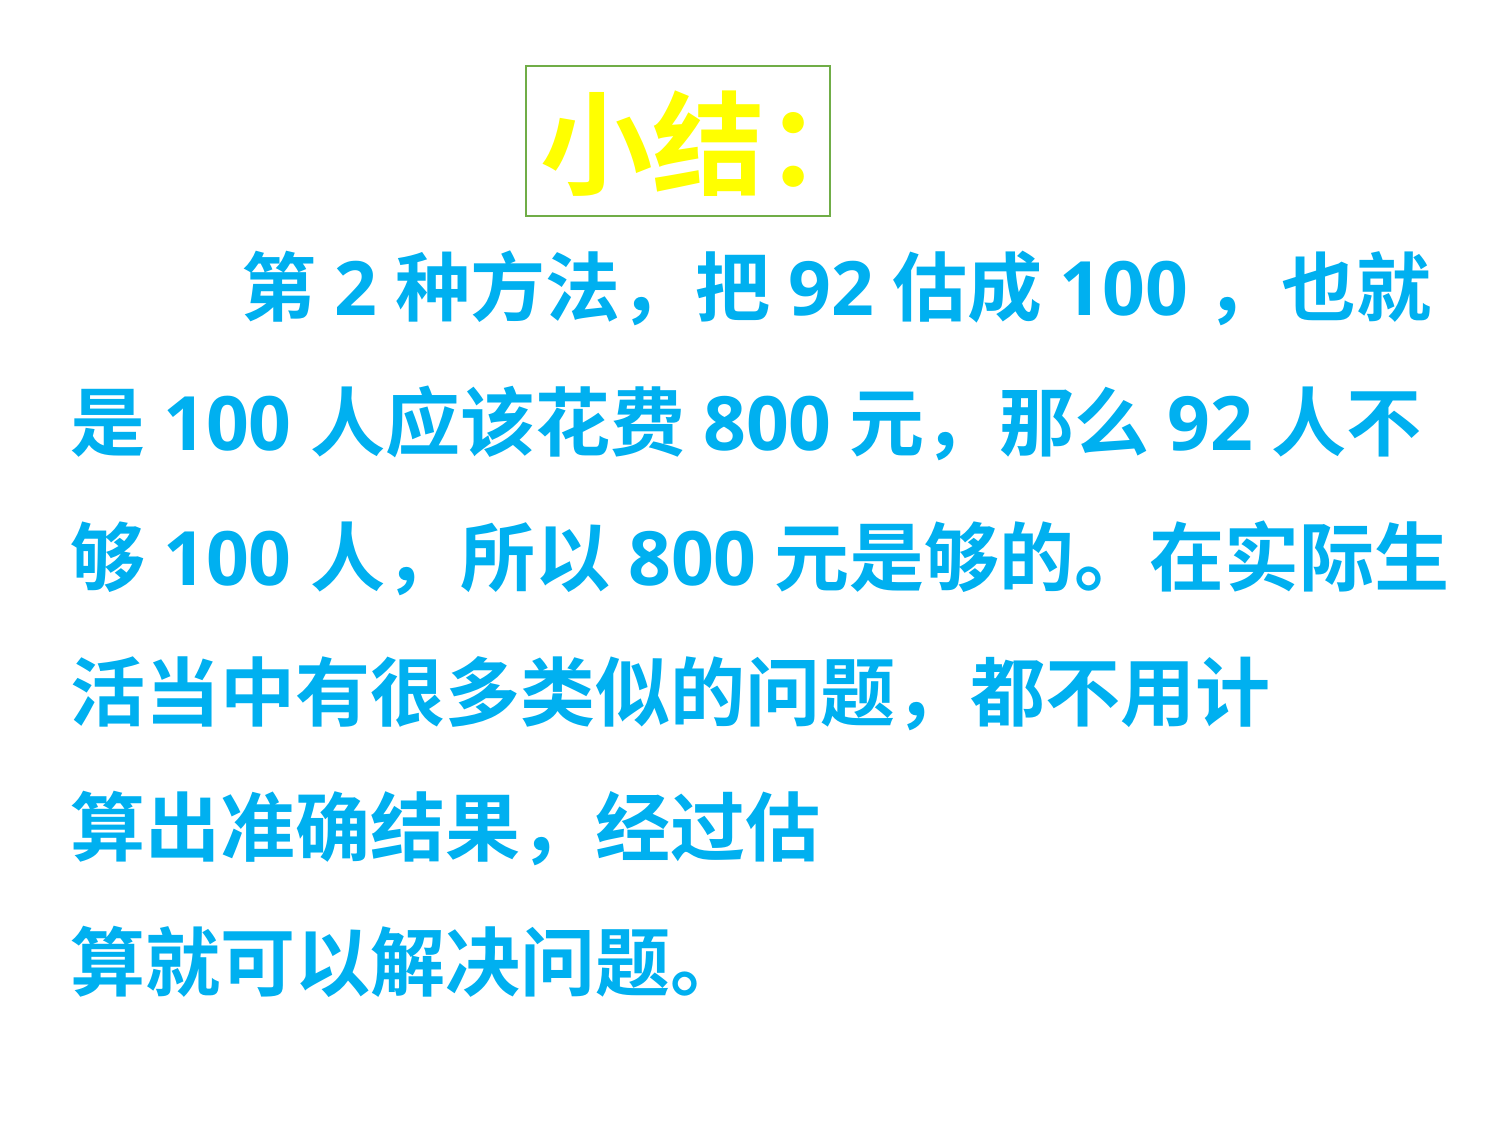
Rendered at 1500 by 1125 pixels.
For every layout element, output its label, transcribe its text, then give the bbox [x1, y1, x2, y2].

text_box 小结： [525, 65, 831, 187]
text_box 第2种方法，把92估成100，也就是100人应该花费800元，那么92人不够100人，所以800元是够的。在实际生活当中有很多类似的问题，都不用计 算出准确结果，经过估 算就可以解决问题。 [54, 187, 1474, 1014]
